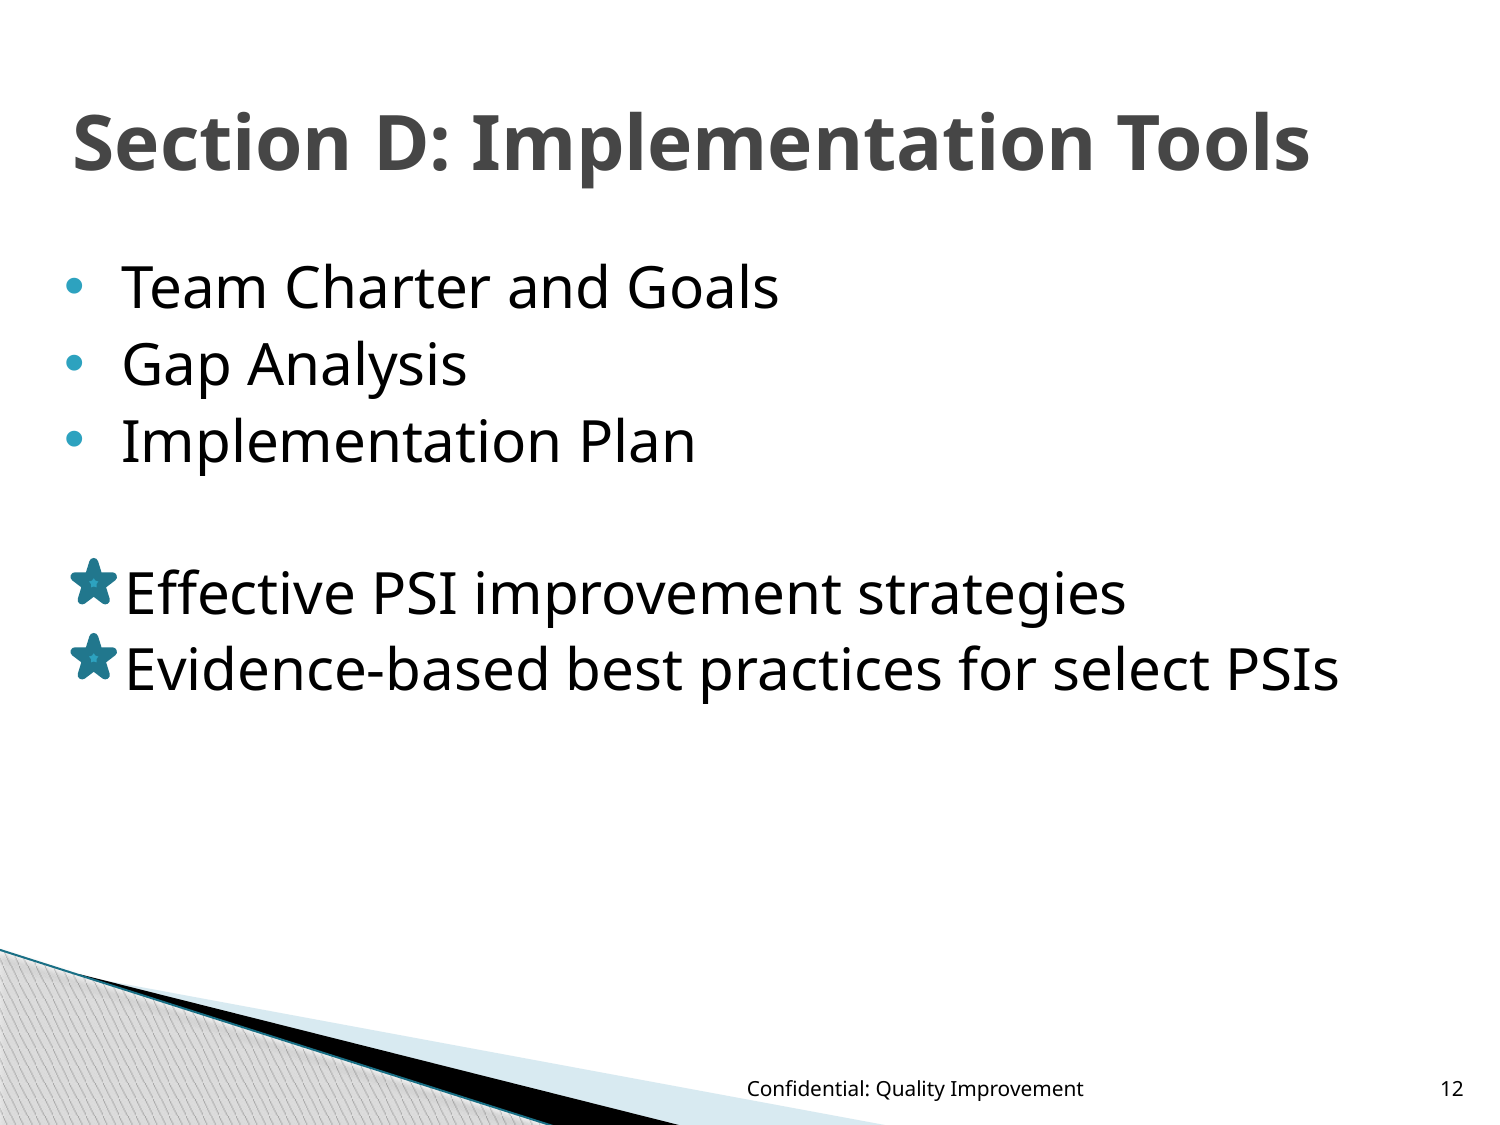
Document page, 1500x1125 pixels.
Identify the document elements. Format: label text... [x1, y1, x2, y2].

list Team Charter and Goals Gap Analysis Implementation Plan Effective PSI improvement strategies Evidence-based best practices for select PSIs [50, 243, 1463, 986]
slide_number 12 [1418, 1051, 1479, 1112]
footer Confidential: Quality Improvement [718, 1051, 1105, 1112]
title Section D: Implementation Tools [37, 45, 1425, 233]
text_box [70, 557, 117, 605]
text_box [70, 632, 117, 680]
